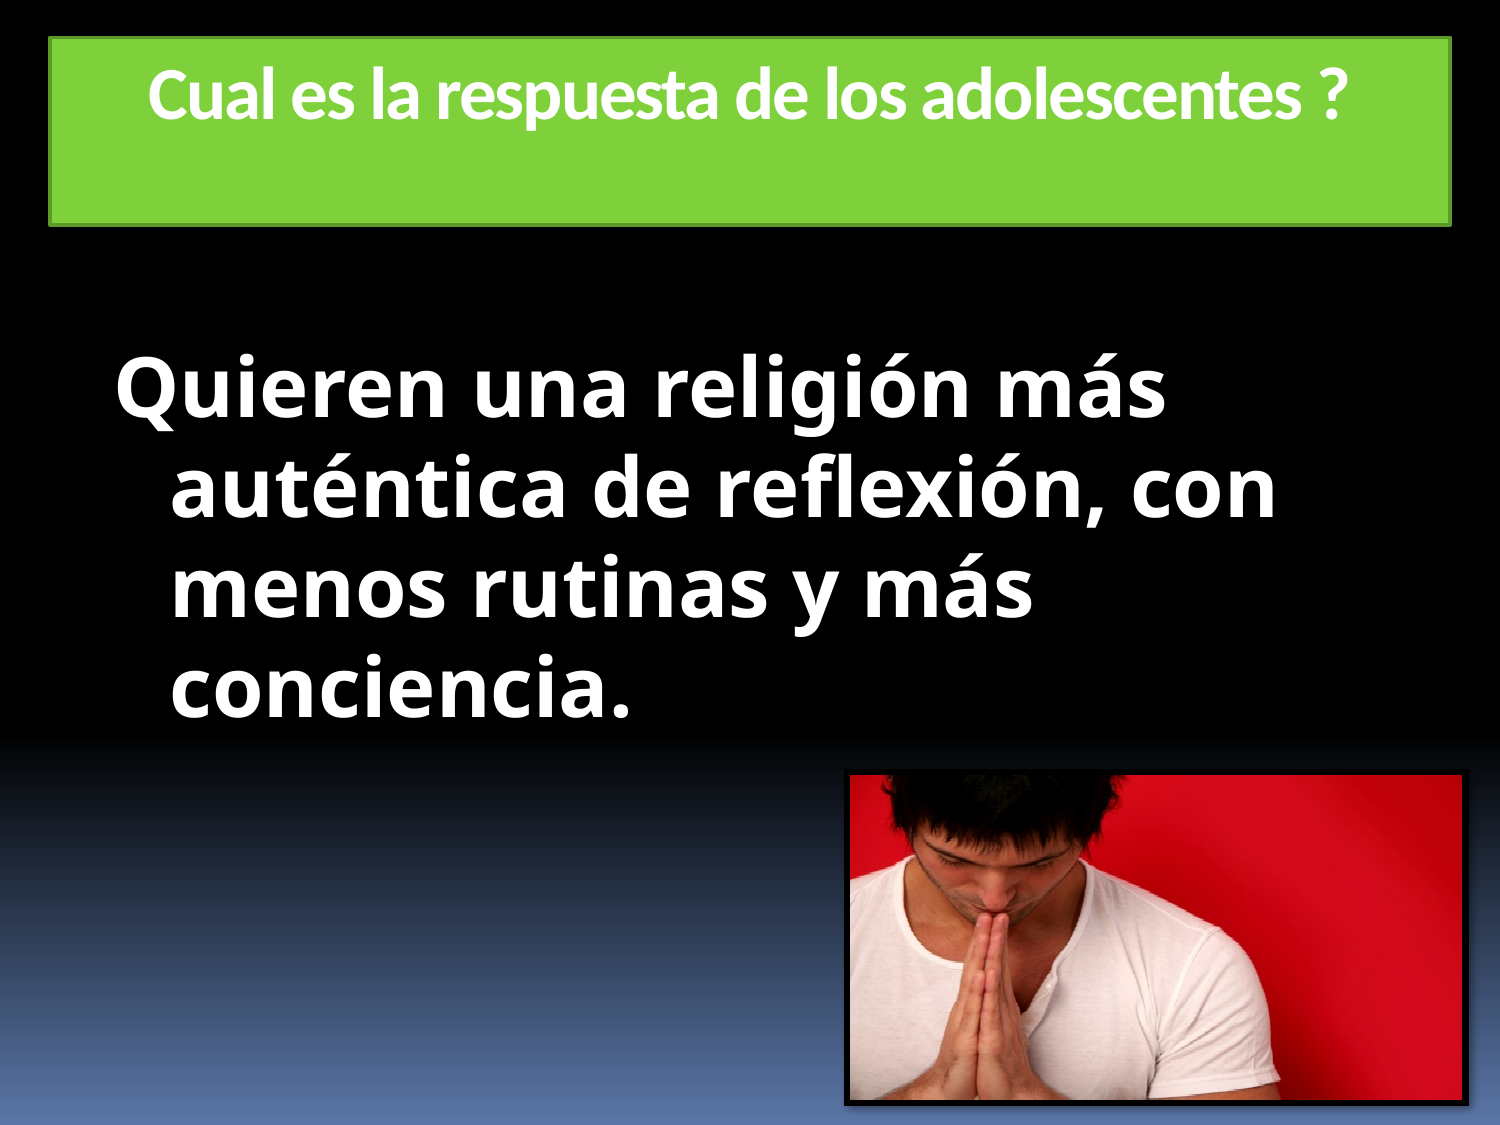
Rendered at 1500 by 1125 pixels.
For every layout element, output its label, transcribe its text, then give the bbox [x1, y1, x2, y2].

list Quieren una religión más auténtica de reflexión, con menos rutinas y más conciencia. [87, 212, 1438, 930]
title Cual es la respuesta de los adolescentes ? [48, 36, 1452, 227]
picture [849, 774, 1463, 1101]
